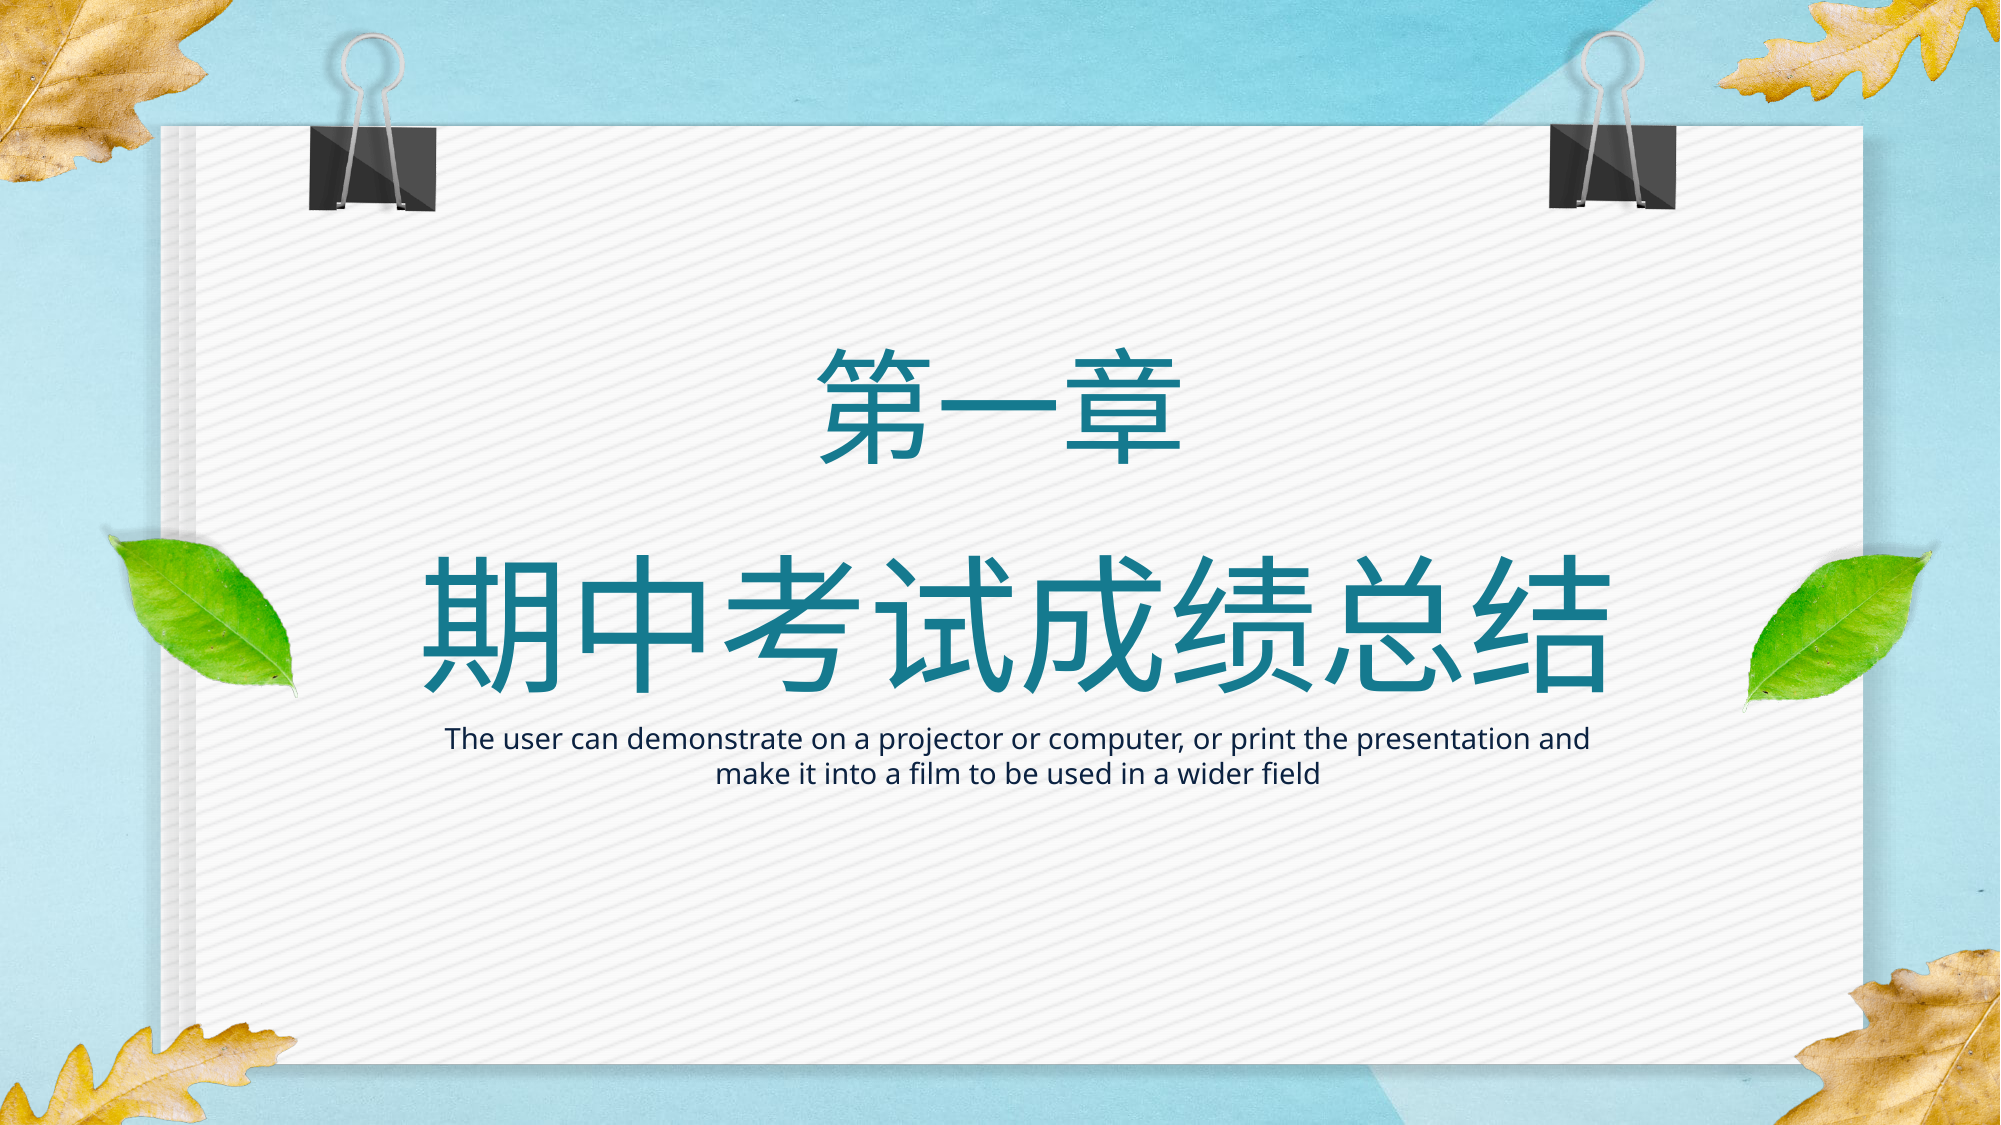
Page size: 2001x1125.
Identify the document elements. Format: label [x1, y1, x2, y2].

picture [0, 0, 2000, 1125]
text_box [139, 23, 1904, 1084]
